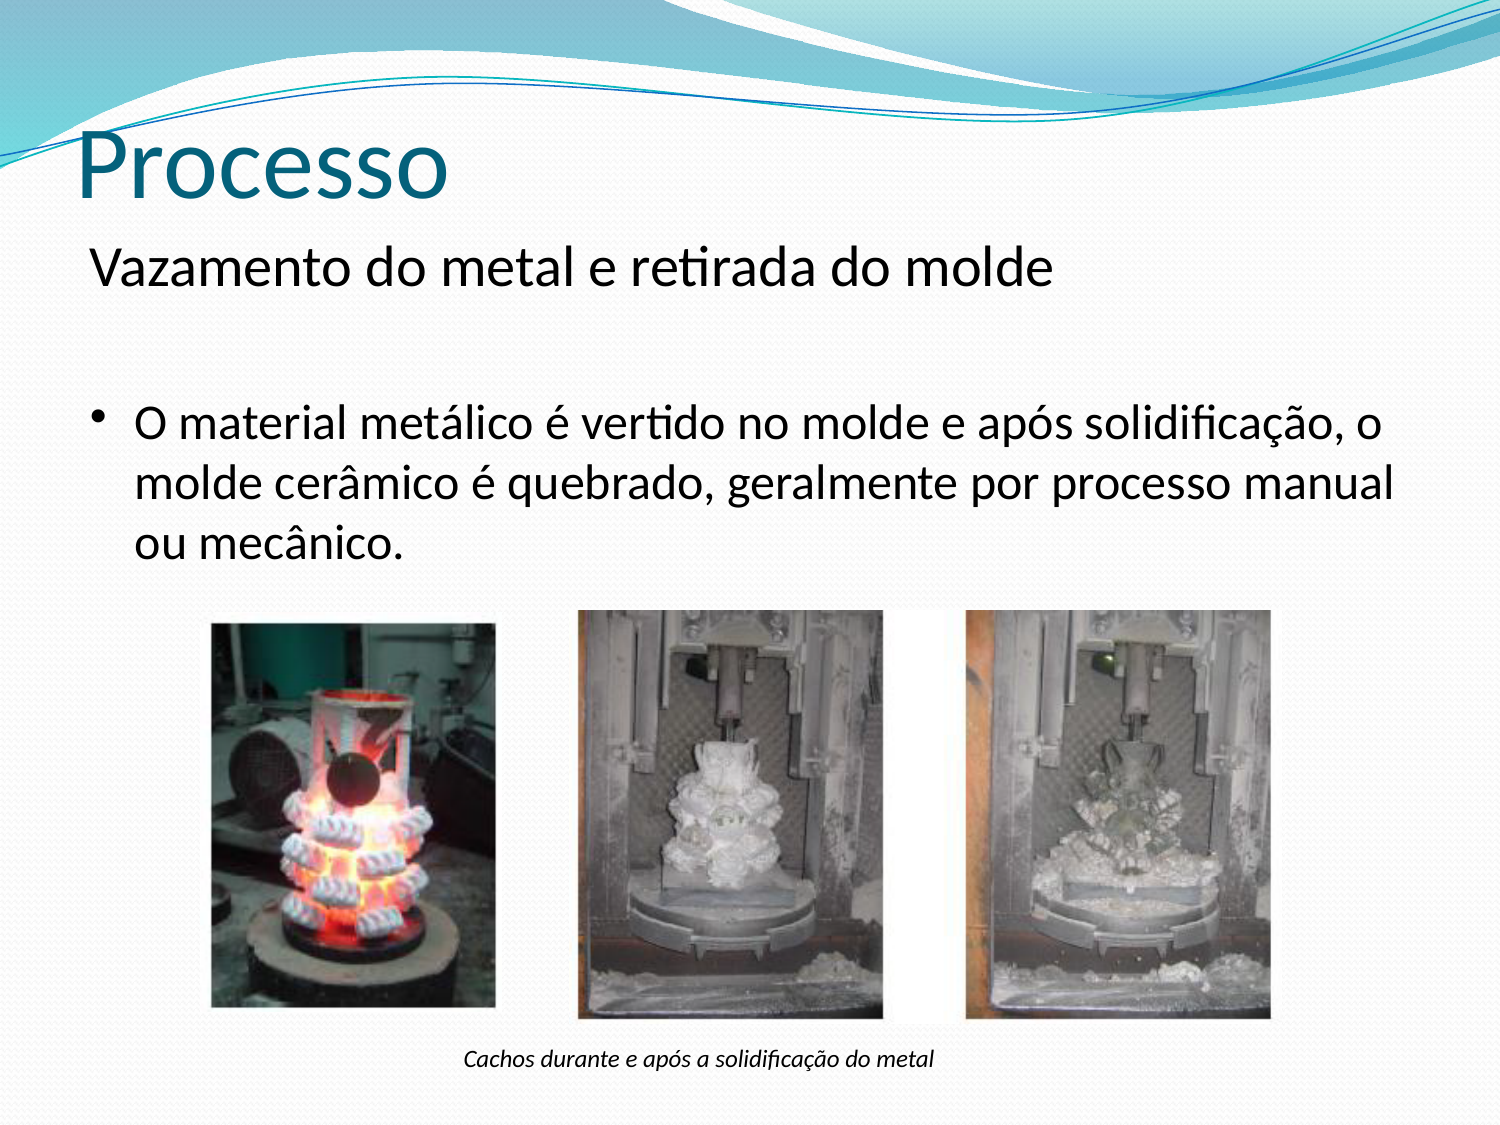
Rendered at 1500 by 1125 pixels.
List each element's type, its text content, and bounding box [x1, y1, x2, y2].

title Processo [75, 32, 1425, 220]
picture [568, 610, 1282, 1024]
text_box Cachos durante e após a solidificação do metal [448, 1035, 1046, 1080]
list Vazamento do metal e retirada do molde O material metálico é vertido no molde e após solidificação, o molde cerâmico é quebrado, geralmente por processo manual ou mecânico. [75, 220, 1425, 941]
picture [200, 611, 503, 1012]
